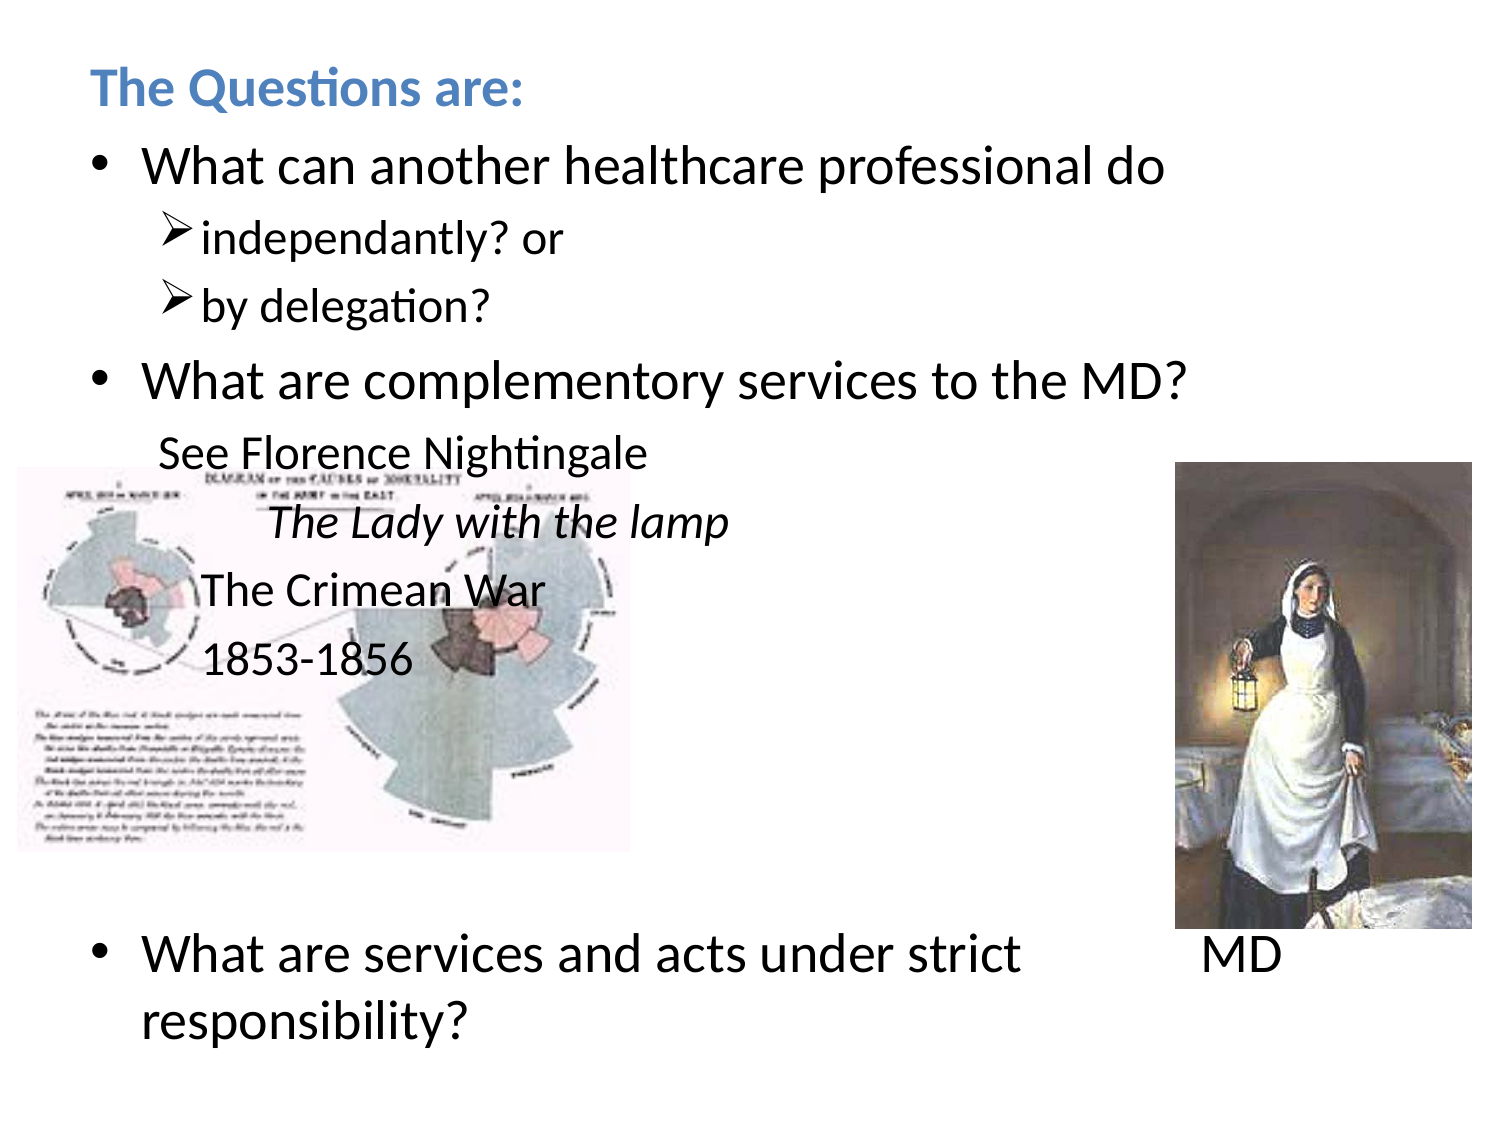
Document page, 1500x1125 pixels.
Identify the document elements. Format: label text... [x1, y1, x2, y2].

list The Questions are: What can another healthcare professional do independantly? or by delegation? What are complementory services to the MD? See Florence Nightingale The Lady with the lamp The Crimean War 1853-1856 What are services and acts under strict MD responsibility? [75, 42, 1425, 1059]
picture [1174, 461, 1472, 929]
picture [17, 467, 630, 853]
